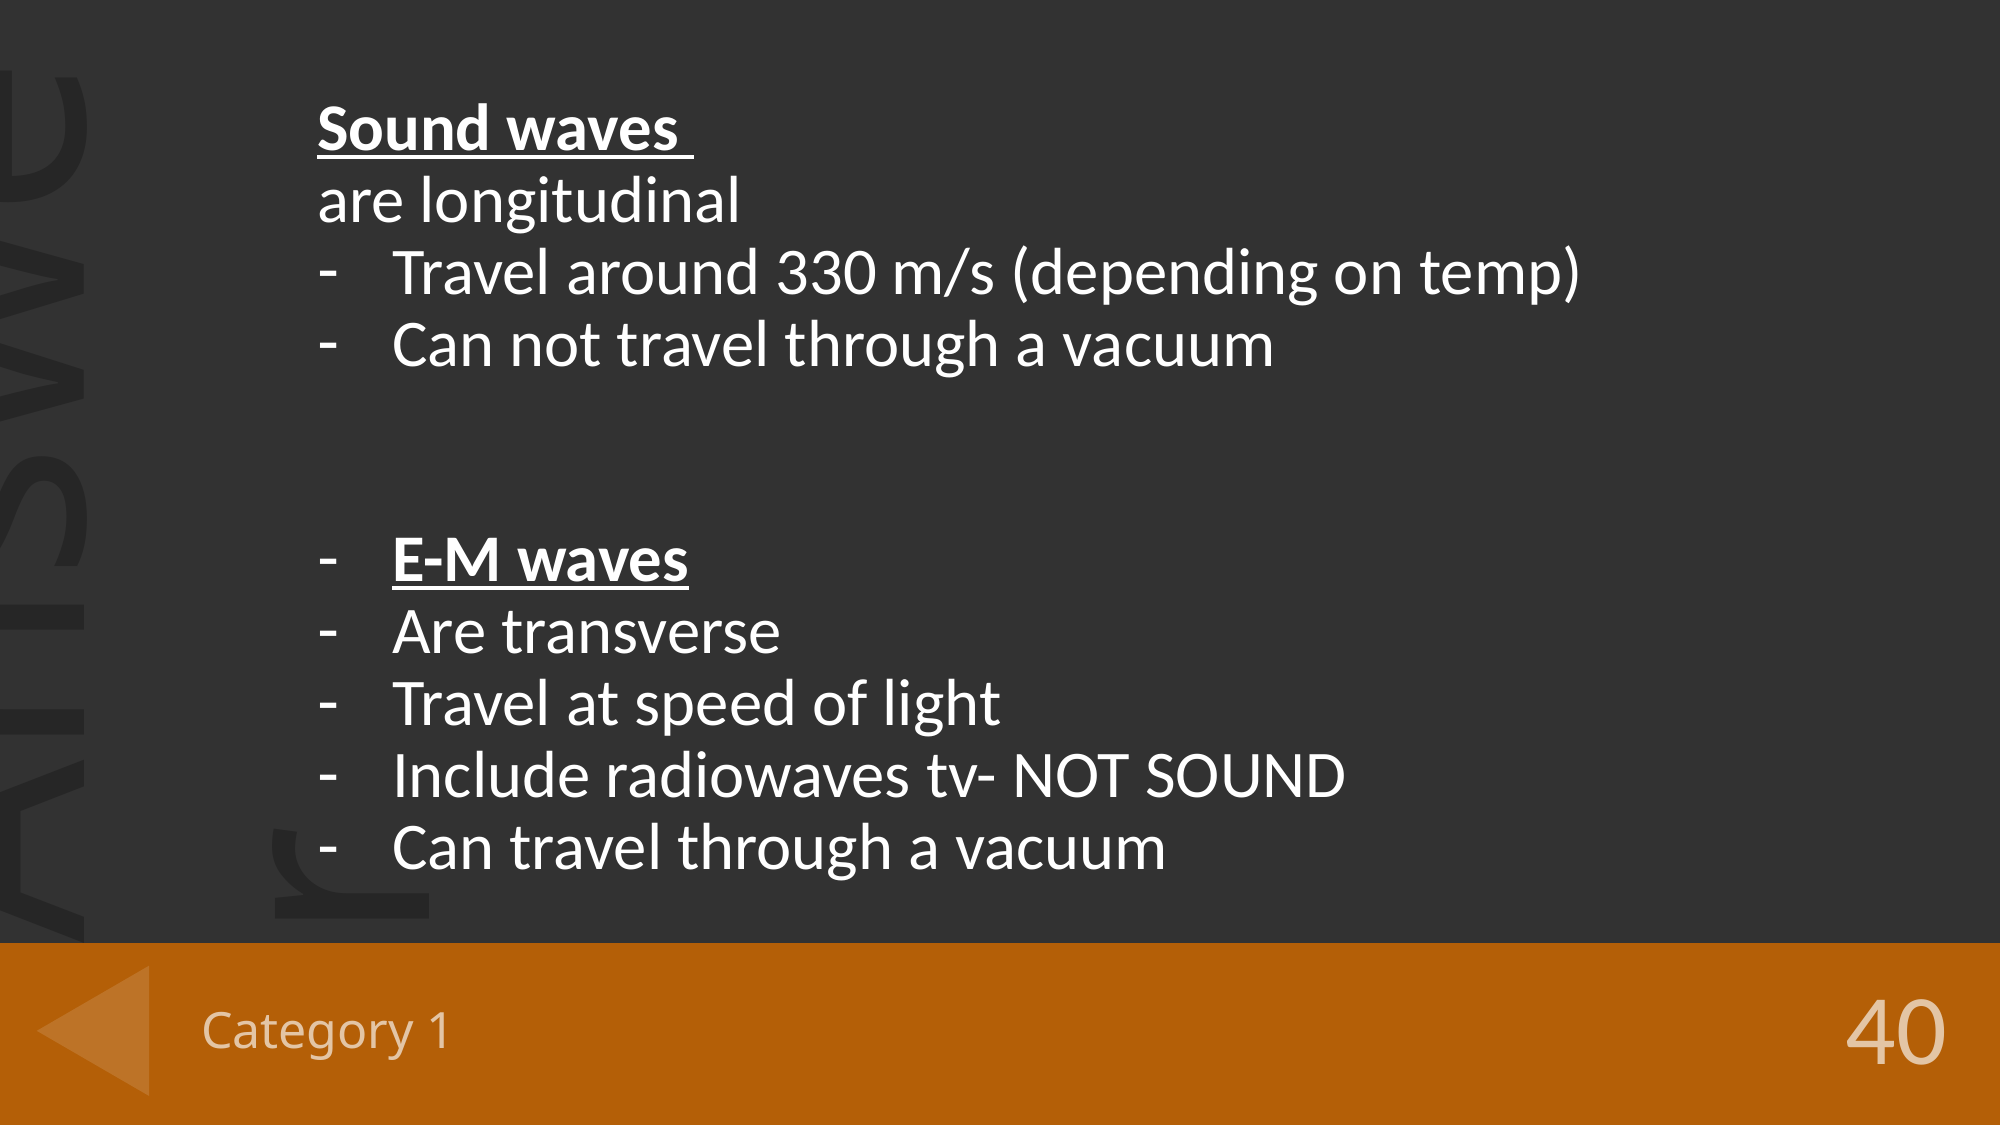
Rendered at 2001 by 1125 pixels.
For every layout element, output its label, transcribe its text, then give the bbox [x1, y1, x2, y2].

list 40 [1494, 967, 1963, 1097]
title Category 1 [185, 967, 1494, 1097]
list Sound waves are longitudinal Travel around 330 m/s (depending on temp) Can not travel through a vacuum E-M waves Are transverse Travel at speed of light Include radiowaves tv- NOT SOUND Can travel through a vacuum [302, 84, 1862, 893]
